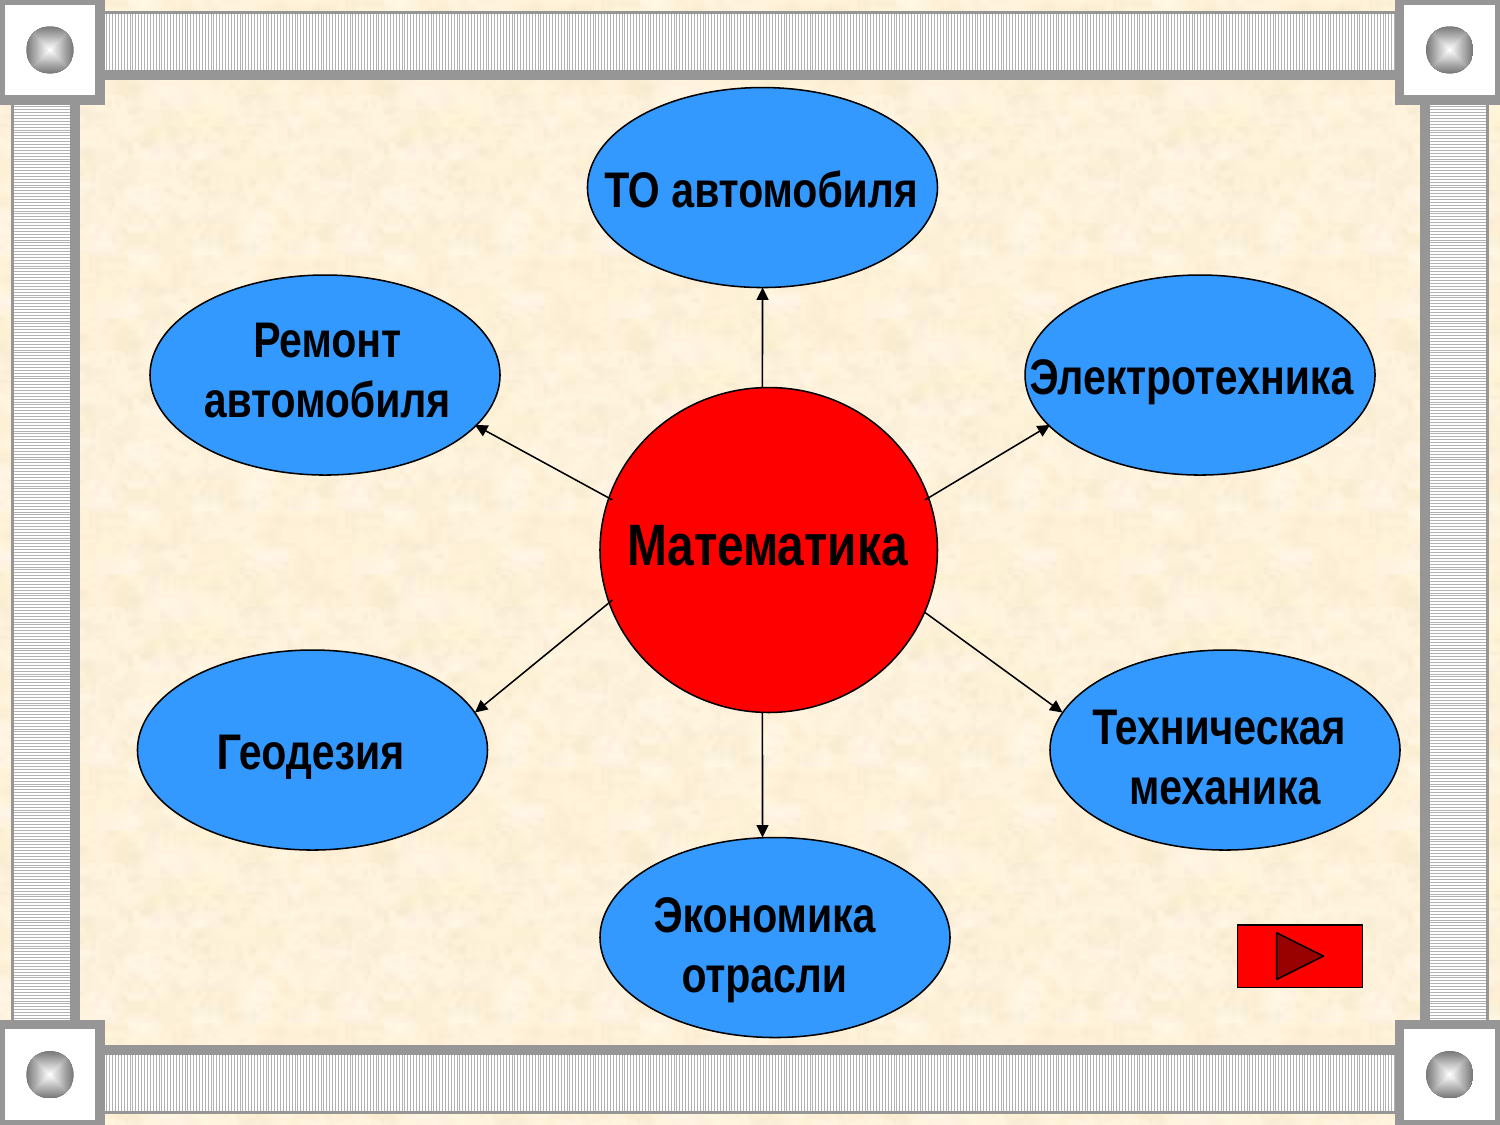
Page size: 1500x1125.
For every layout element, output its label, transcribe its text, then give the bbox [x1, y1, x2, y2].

picture [80, 80, 1420, 1045]
text_box [1038, 413, 1362, 476]
text_box [137, 650, 488, 851]
text_box [1038, 275, 1362, 337]
text_box Электротехника [1014, 337, 1369, 413]
picture [0, 105, 11, 1020]
text_box [162, 824, 762, 890]
picture [1489, 105, 1500, 1020]
text_box [756, 712, 769, 838]
text_box [474, 424, 613, 501]
text_box Ремонт автомобиля [189, 299, 466, 435]
text_box [600, 225, 925, 288]
text_box [934, 167, 938, 208]
text_box Техническая механика [1077, 687, 1373, 823]
text_box [924, 612, 1063, 713]
text_box [1089, 650, 1361, 687]
text_box [474, 599, 613, 713]
text_box Математика [612, 500, 938, 585]
text_box ТО автомобиля [589, 149, 934, 225]
picture [105, 0, 1395, 11]
text_box [1050, 696, 1077, 804]
text_box [600, 499, 934, 713]
text_box [924, 424, 1051, 501]
text_box [1369, 348, 1376, 402]
text_box [1105, 823, 1345, 851]
text_box Геодезия [201, 712, 420, 788]
text_box [600, 87, 925, 149]
text_box [609, 387, 929, 500]
text_box [756, 287, 769, 388]
text_box [1237, 924, 1363, 988]
text_box [1373, 696, 1401, 804]
text_box [763, 824, 1288, 890]
picture [105, 1114, 1395, 1125]
text_box [639, 837, 951, 1038]
text_box [211, 275, 439, 299]
text_box [150, 312, 501, 476]
text_box [600, 875, 638, 1000]
text_box Экономика отрасли [638, 874, 891, 1010]
